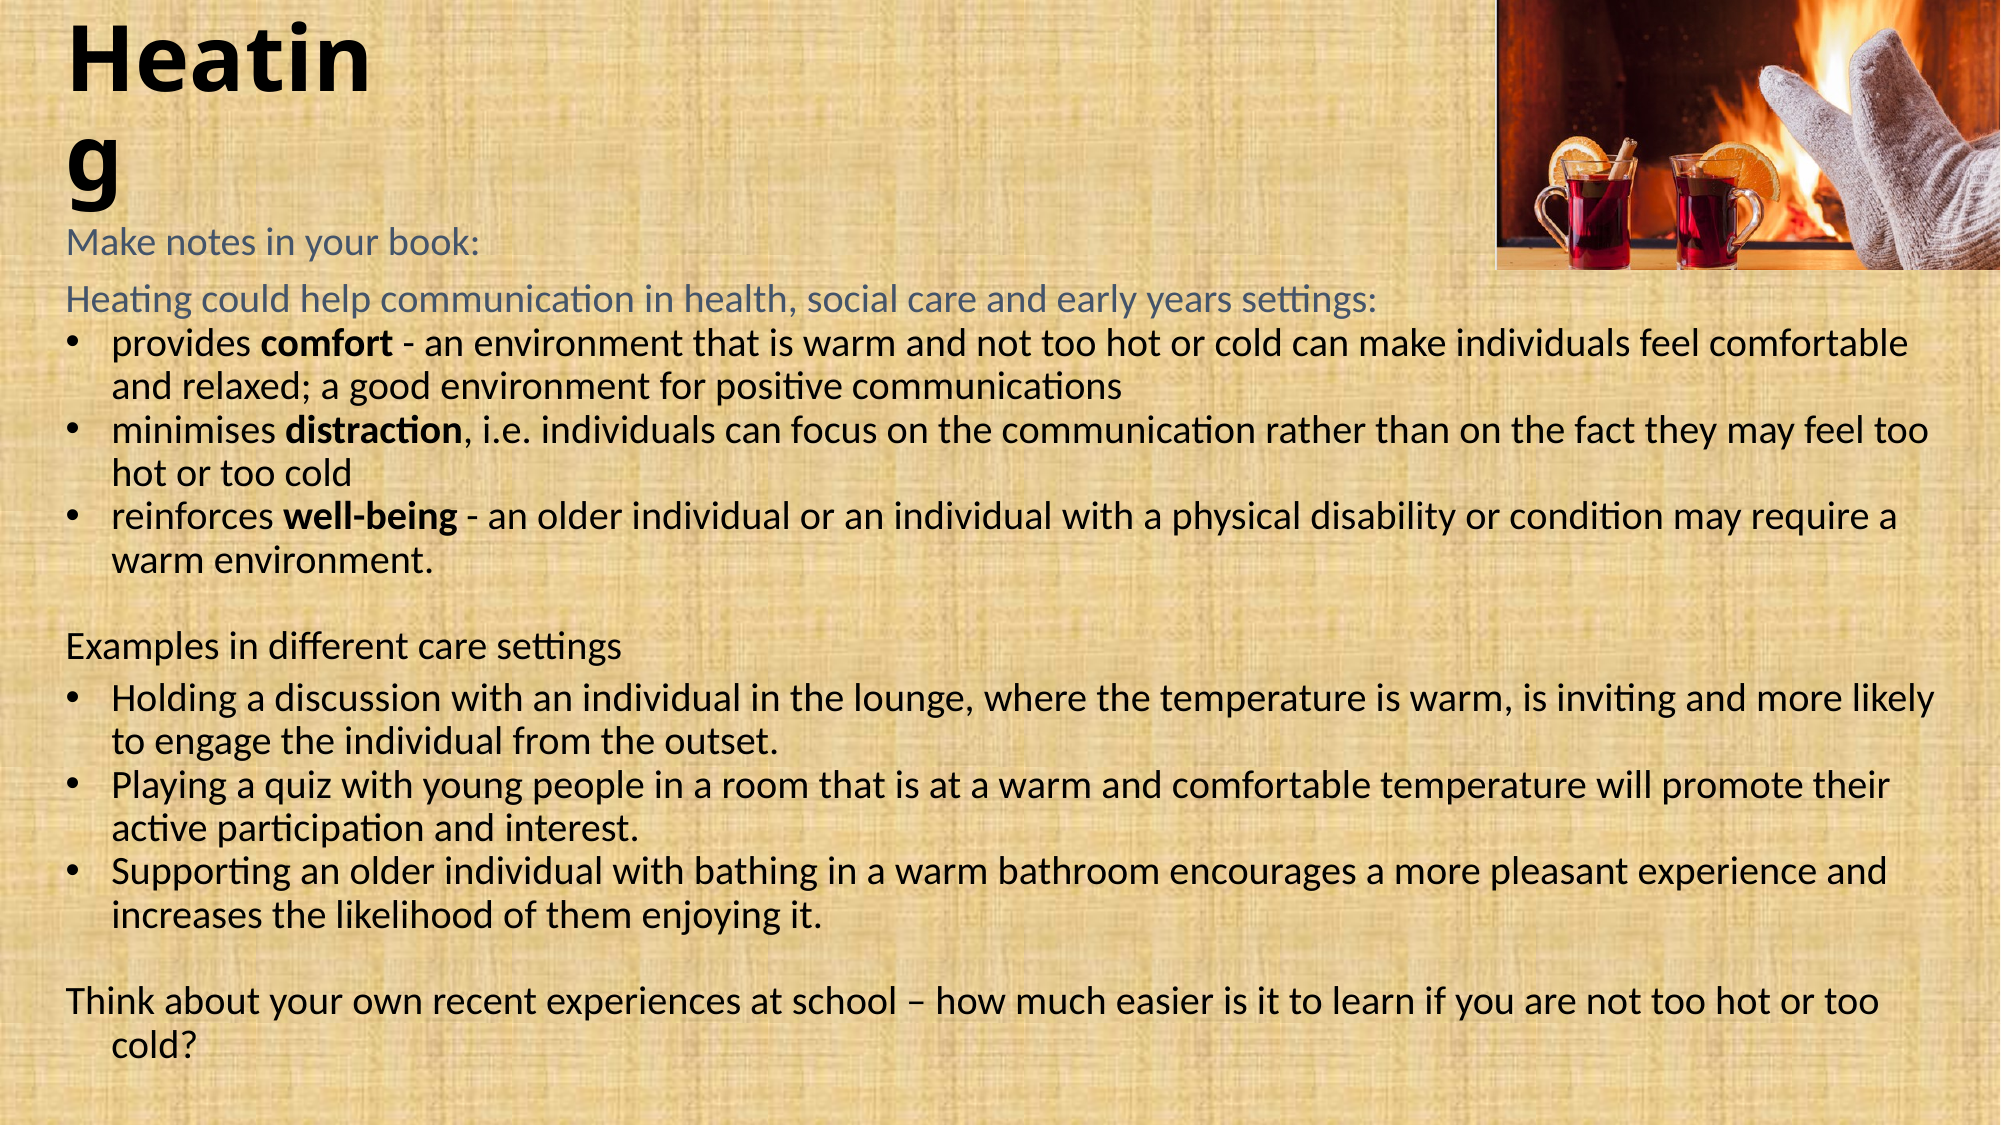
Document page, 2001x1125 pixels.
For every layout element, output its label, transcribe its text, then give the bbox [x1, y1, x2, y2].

list Make notes in your book: Heating could help communication in health, social care and early years settings: provides comfort - an environment that is warm and not too hot or cold can make individuals feel comfortable and relaxed; a good environment for positive communications minimises distraction, i.e. individuals can focus on the communication rather than on the fact they may feel too hot or too cold reinforces well-being - an older individual or an individual with a physical disability or condition may require a warm environment. Examples in different care settings Holding a discussion with an individual in the lounge, where the temperature is warm, is inviting and more likely to engage the individual from the outset. Playing a quiz with young people in a room that is at a warm and comfortable temperature will promote their active participation and interest. Supporting an older individual with bathing in a warm bathroom encourages a more pleasant experience and increases the likelihood of them enjoying it. Think about your own recent experiences at school – how much easier is it to learn if you are not too hot or too cold? [50, 213, 1972, 1077]
title Heating [50, 48, 403, 176]
picture [0, 0, 2001, 1125]
